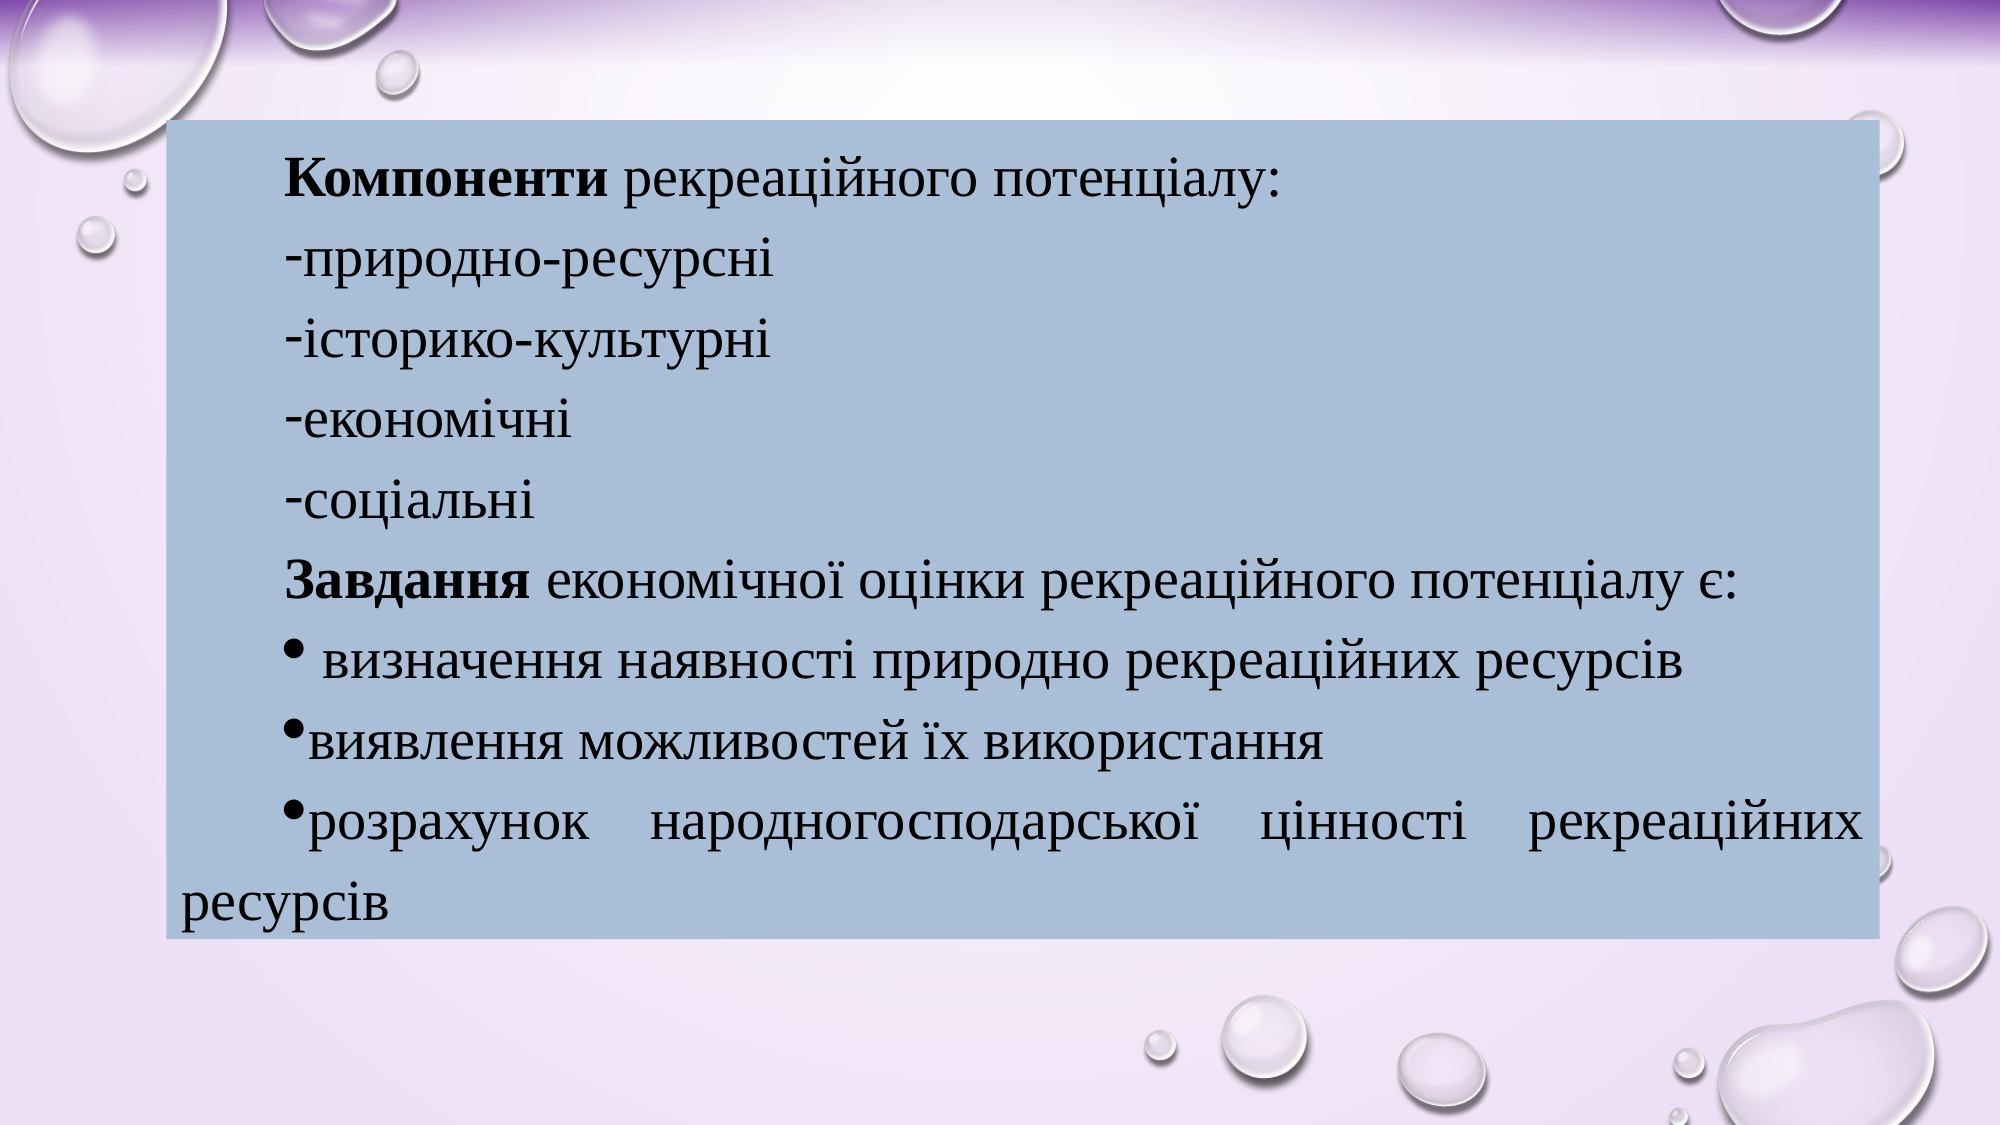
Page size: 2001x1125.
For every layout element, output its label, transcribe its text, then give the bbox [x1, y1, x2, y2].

text_box Компоненти рекреаційного потенціалу: природно-ресурсні історико-культурні економічні соціальні Завдання економічної оцінки рекреаційного потенціалу є: визначення наявності природно рекреаційних ресурсів виявлення можливостей їх використання розрахунок народногосподарської цінності рекреаційних ресурсів [166, 120, 1880, 940]
picture [0, 0, 2000, 1125]
